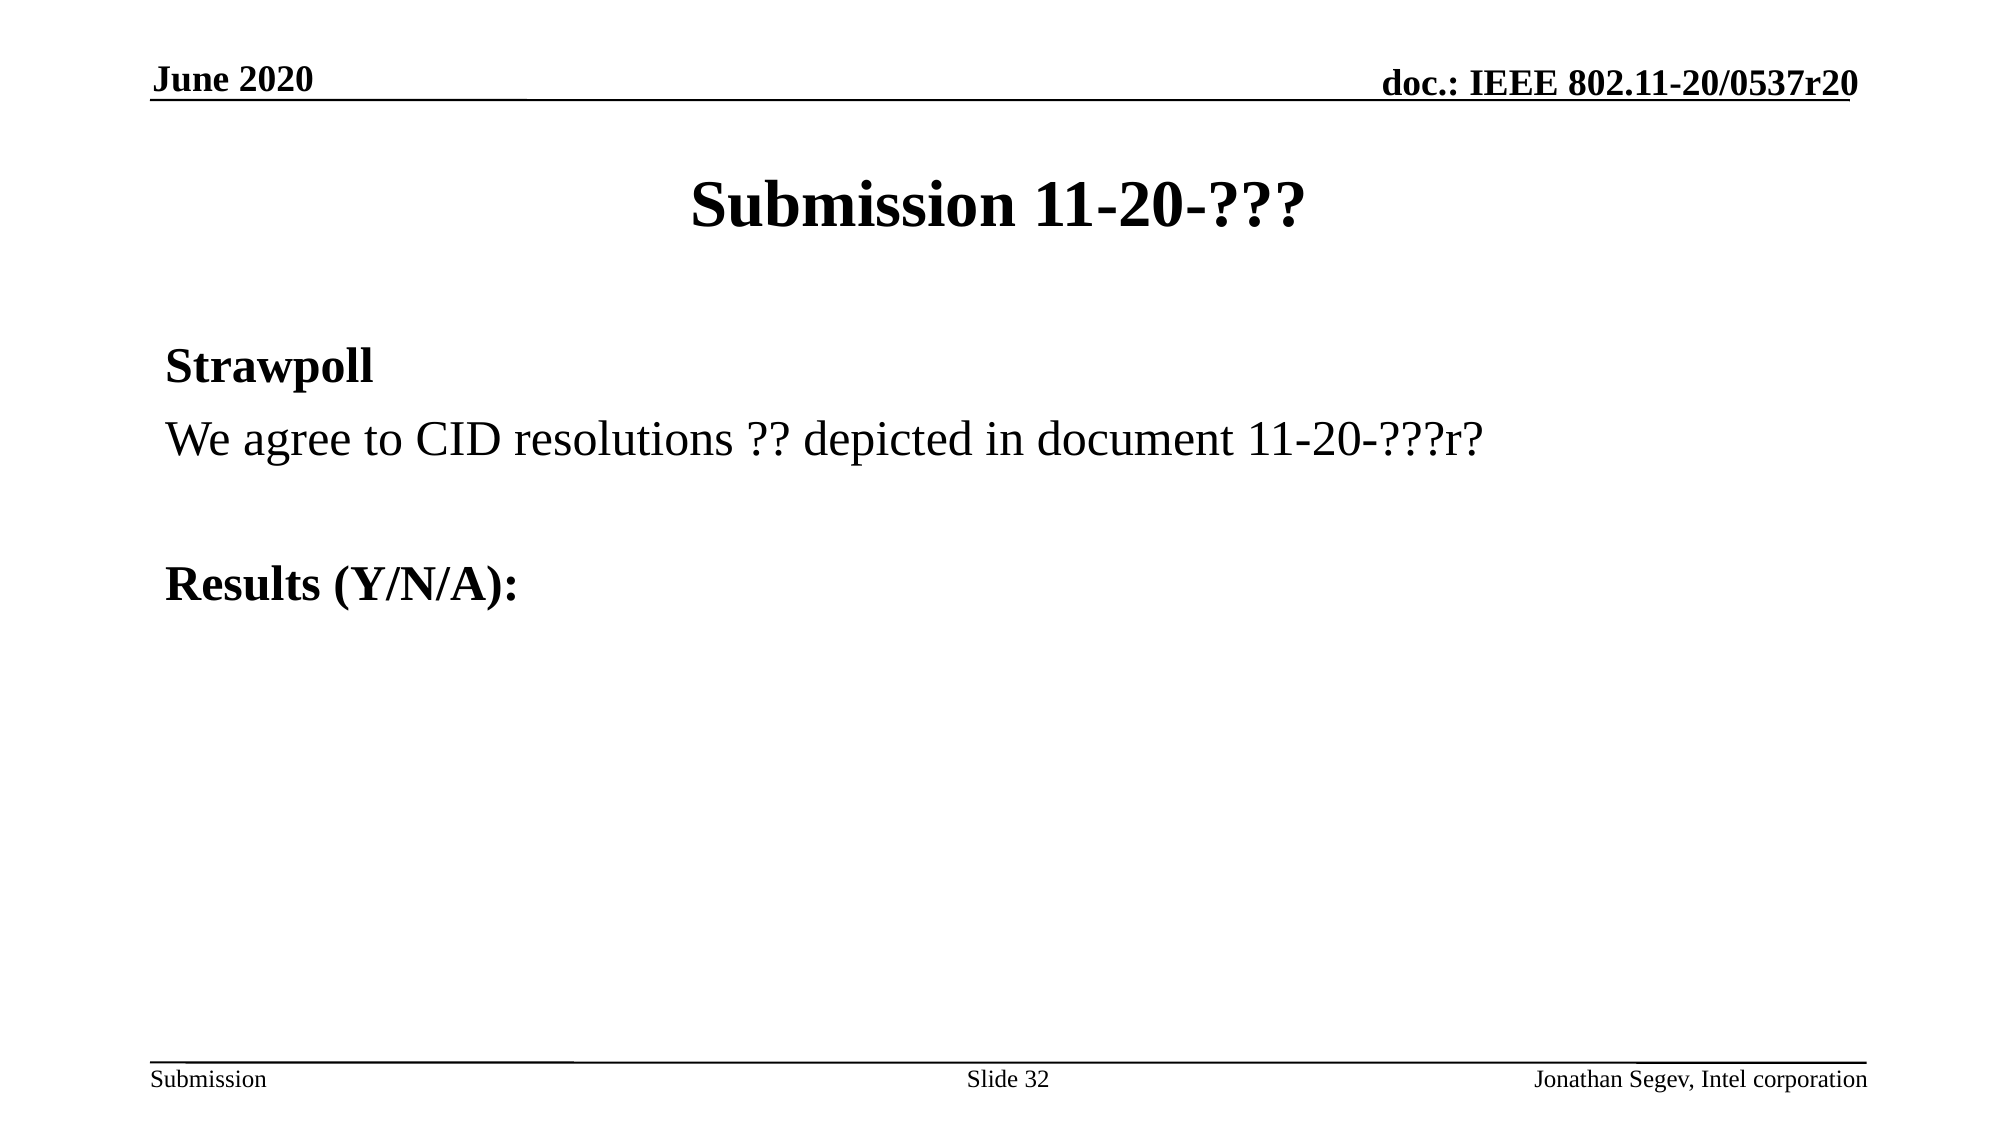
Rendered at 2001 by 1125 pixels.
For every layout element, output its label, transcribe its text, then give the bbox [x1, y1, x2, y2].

title Submission 11-20-??? [149, 112, 1850, 288]
list Strawpoll We agree to CID resolutions ?? depicted in document 11-20-???r? Results (Y/N/A): [149, 324, 1850, 1000]
footer Jonathan Segev, Intel corporation [1171, 1061, 1869, 1093]
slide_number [152, 54, 563, 100]
slide_number Slide 32 [950, 1061, 1067, 1123]
